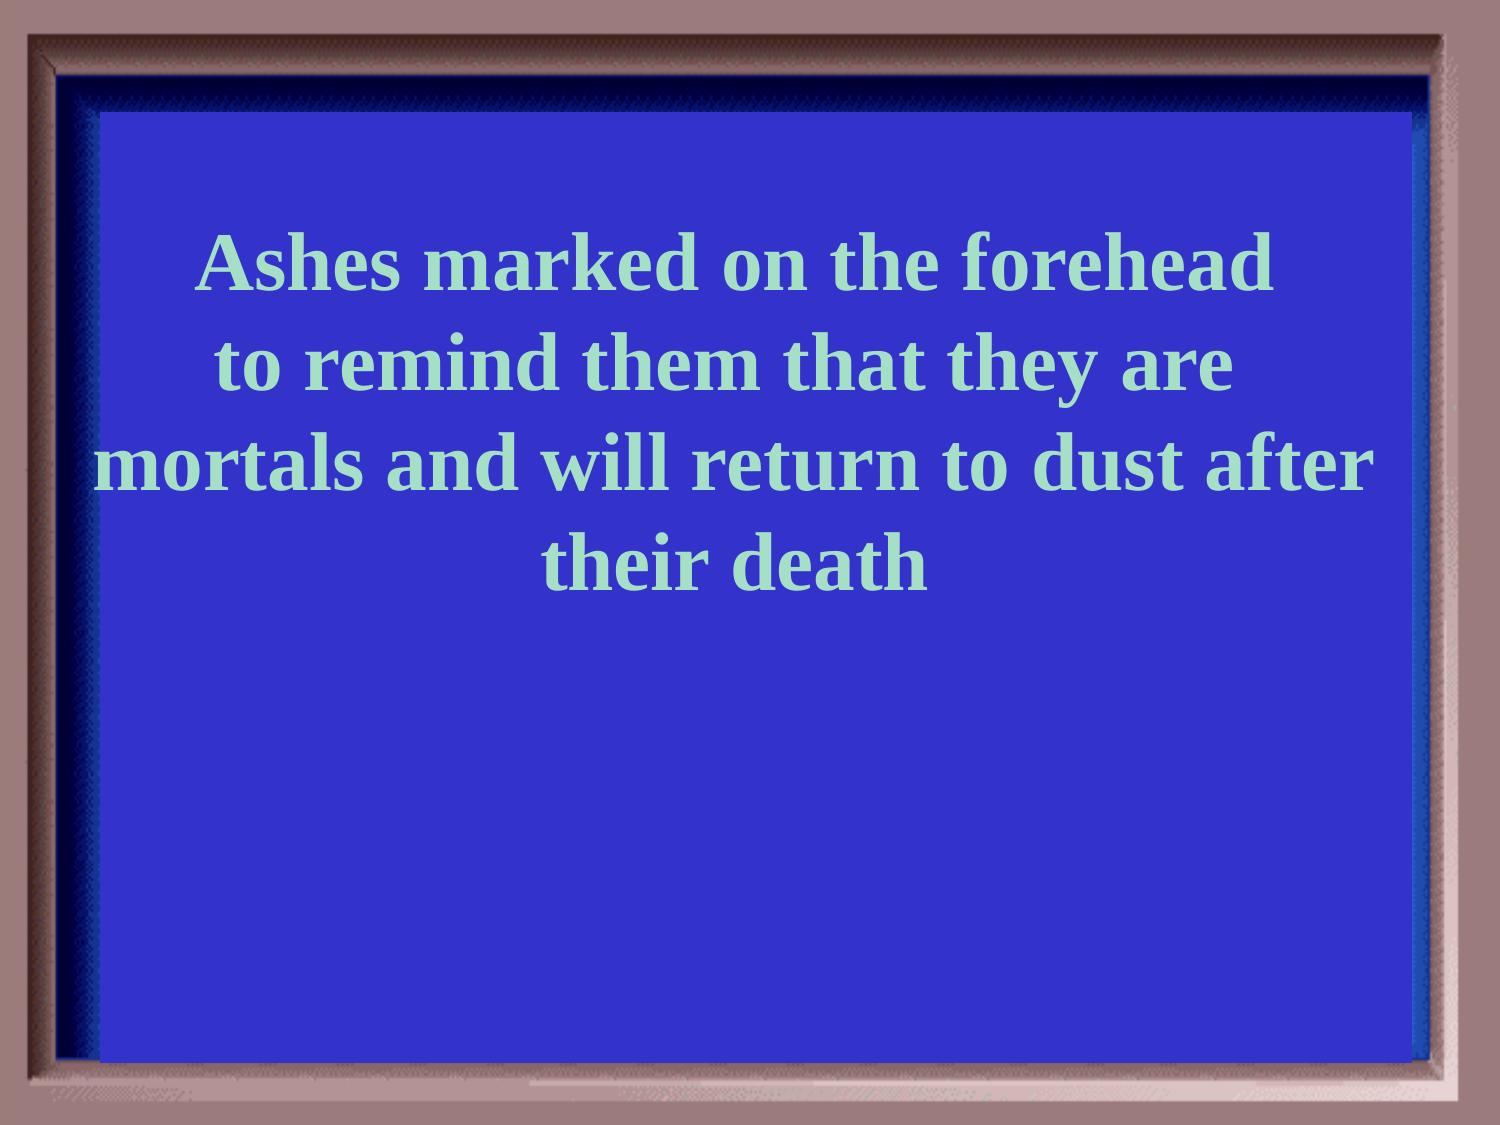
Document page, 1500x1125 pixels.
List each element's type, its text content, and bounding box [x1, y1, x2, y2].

text_box Ashes marked on the forehead to remind them that they are mortals and will return to dust after their death [77, 199, 1393, 615]
text_box [99, 112, 1413, 1063]
picture [0, 0, 1500, 1125]
